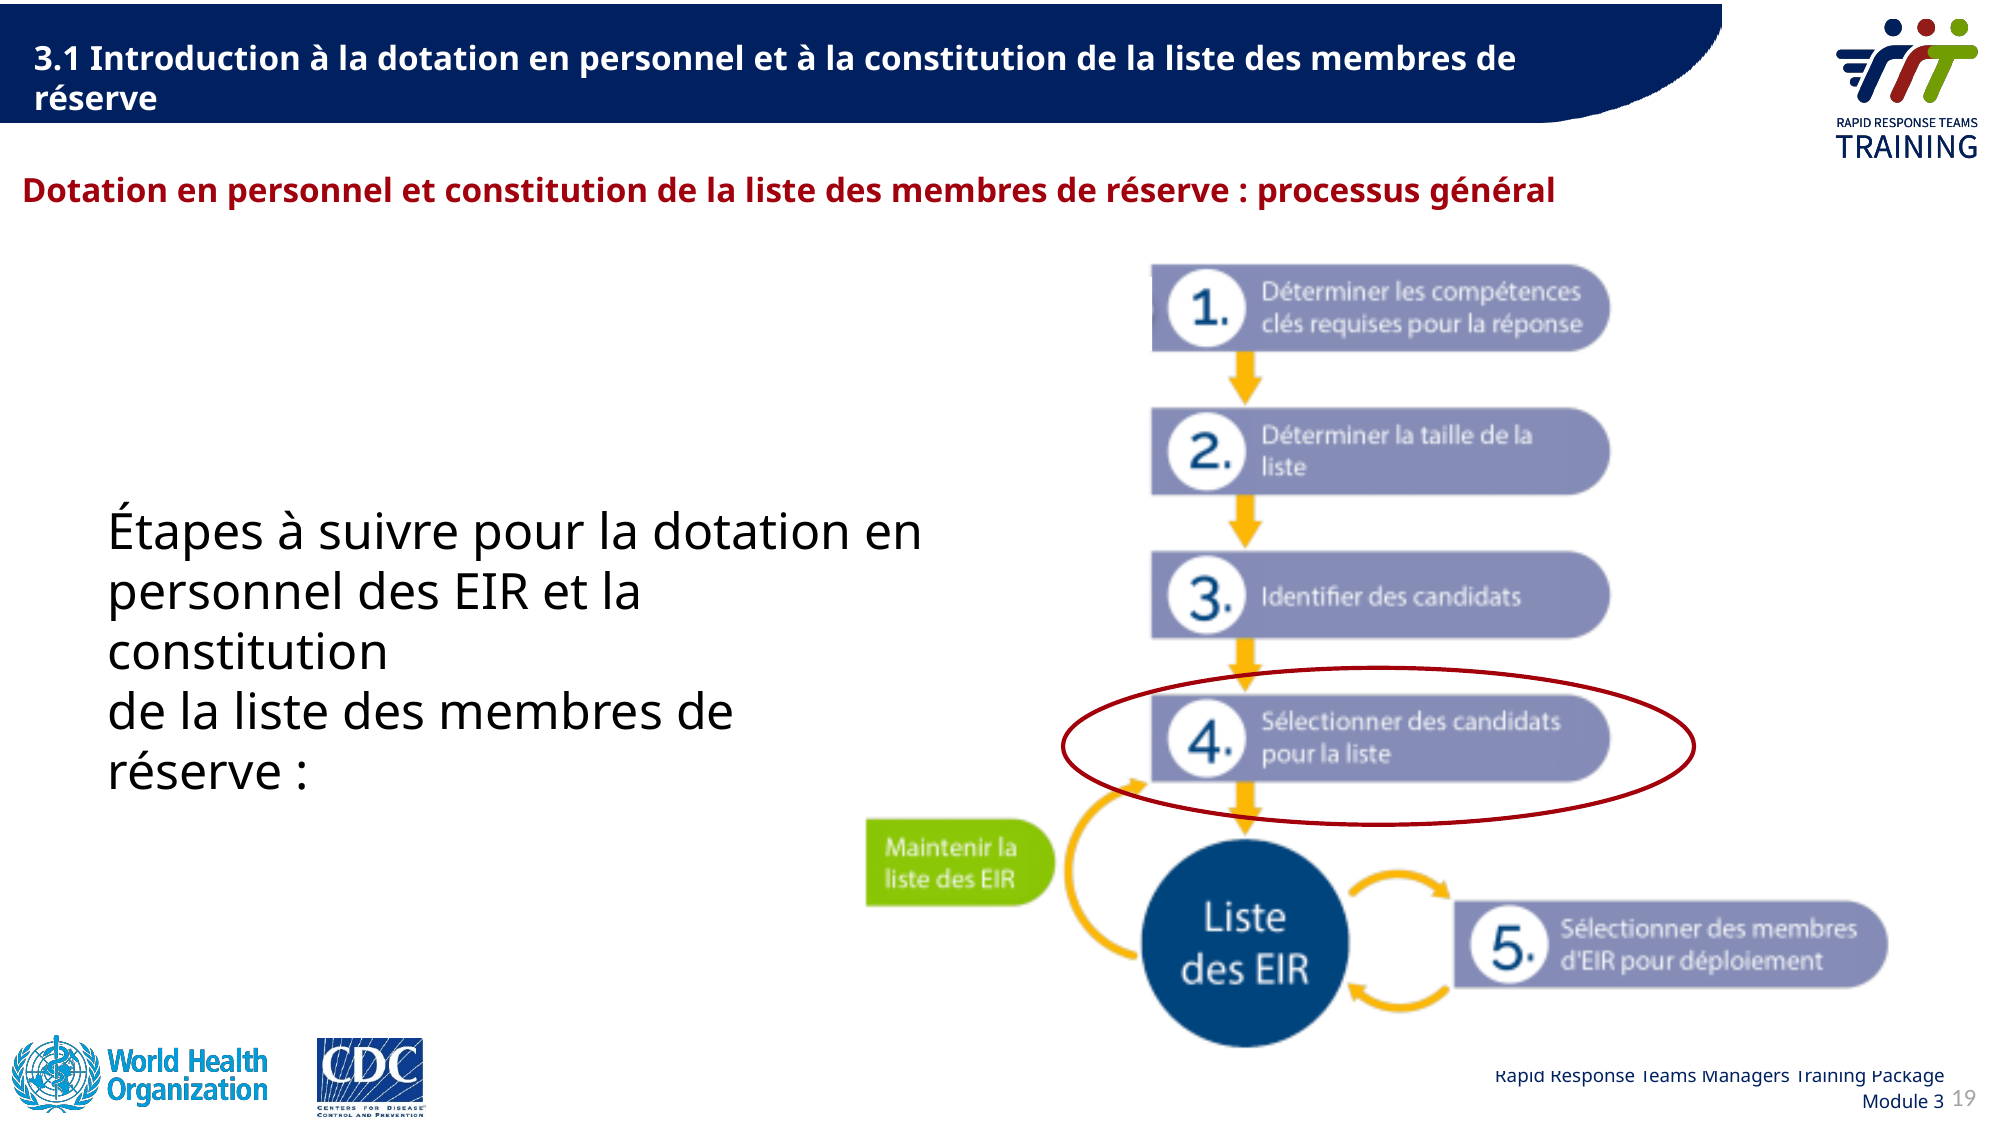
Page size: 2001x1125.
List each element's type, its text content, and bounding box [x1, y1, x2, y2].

picture [317, 1038, 426, 1117]
picture [71, 1053, 90, 1091]
text_box 3.1 Introduction à la dotation en personnel et à la constitution de la liste des membres de réserve [19, 30, 1650, 125]
picture [50, 1108, 62, 1113]
picture [36, 1088, 78, 1105]
picture [59, 1035, 267, 1113]
picture [1835, 19, 1978, 167]
picture [12, 1083, 48, 1113]
picture [34, 1054, 43, 1078]
picture [24, 1054, 36, 1087]
picture [46, 1056, 54, 1062]
title Dotation en personnel et constitution de la liste des membres de réserve : processus général [18, 70, 1884, 263]
picture [0, 4, 1722, 123]
picture [40, 1062, 47, 1070]
slide_number 19 [1936, 1073, 2000, 1125]
picture [22, 1062, 26, 1077]
picture [30, 1083, 37, 1091]
picture [12, 1035, 54, 1068]
text_box Étapes à suivre pour la dotation en personnel des EIR et la constitution de la liste des membres de réserve : [93, 492, 850, 807]
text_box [850, 195, 1928, 1071]
